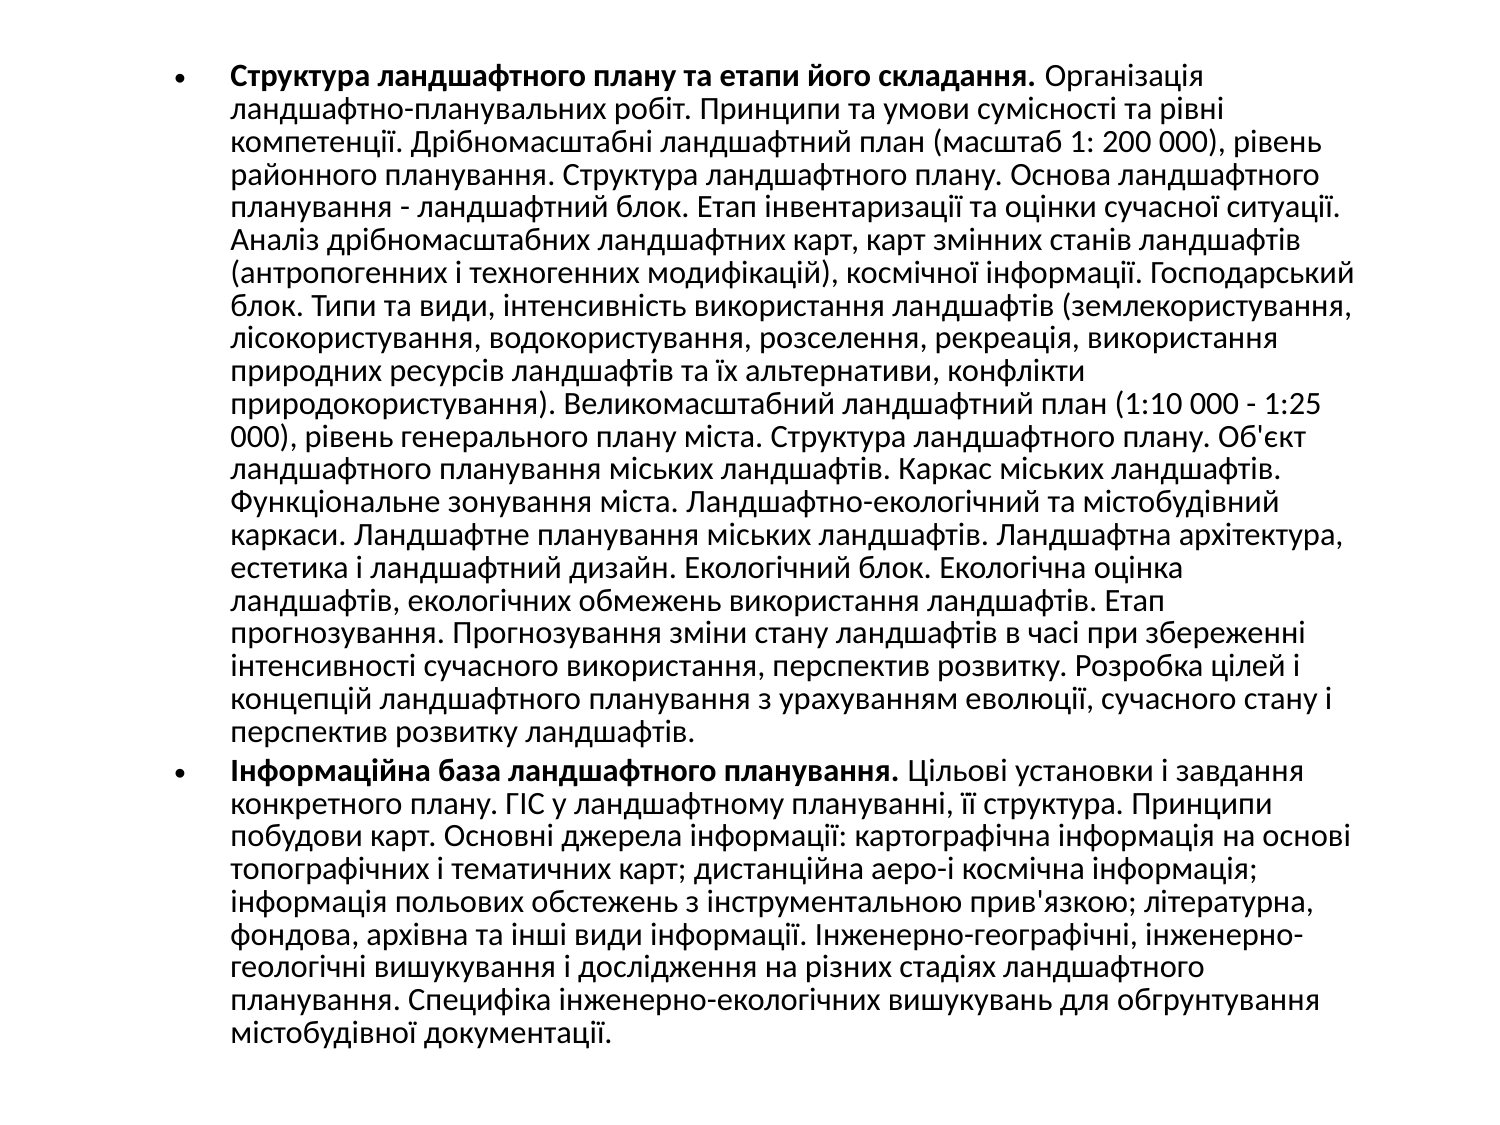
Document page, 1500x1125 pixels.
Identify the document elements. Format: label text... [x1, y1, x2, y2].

list Структура ландшафтного плану та етапи його складання. Організація ландшафтно-планувальних робіт. Принципи та умови сумісності та рівні компетенції. Дрібномасштабні ландшафтний план (масштаб 1: 200 000), рівень районного планування. Структура ландшафтного плану. Основа ландшафтного планування - ландшафтний блок. Етап інвентаризації та оцінки сучасної ситуації. Аналіз дрібномасштабних ландшафтних карт, карт змінних станів ландшафтів (антропогенних і техногенних модифікацій), космічної інформації. Господарський блок. Типи та види, інтенсивність використання ландшафтів (землекористування, лісокористування, водокористування, розселення, рекреація, використання природних ресурсів ландшафтів та їх альтернативи, конфлікти природокористування). Великомасштабний ландшафтний план (1:10 000 - 1:25 000), рівень генерального плану міста. Структура ландшафтного плану. Об'єкт ландшафтного планування міських ландшафтів. Каркас міських ландшафтів. Функціональне зонування міста. Ландшафтно-екологічний та містобудівний каркаси. Ландшафтне планування міських ландшафтів. Ландшафтна архітектура, естетика і ландшафтний дизайн. Екологічний блок. Екологічна оцінка ландшафтів, екологічних обмежень використання ландшафтів. Етап прогнозування. Прогнозування зміни стану ландшафтів в часі при збереженні інтенсивності сучасного використання, перспектив розвитку. Розробка цілей і концепцій ландшафтного планування з урахуванням еволюції, сучасного стану і перспектив розвитку ландшафтів. Інформаційна база ландшафтного планування. Цільові установки і завдання конкретного плану. ГІС у ландшафтному плануванні, її структура. Принципи побудови карт. Основні джерела інформації: картографічна інформація на основі топографічних і тематичних карт; дистанційна аеро-і космічна інформація; інформація польових обстежень з інструментальною прив'язкою; літературна, фондова, архівна та інші види інформації. Інженерно-географічні, інженерно-геологічні вишукування і дослідження на різних стадіях ландшафтного планування. Специфіка інженерно-екологічних вишукувань для обгрунтування містобудівної документації. [159, 54, 1376, 1071]
